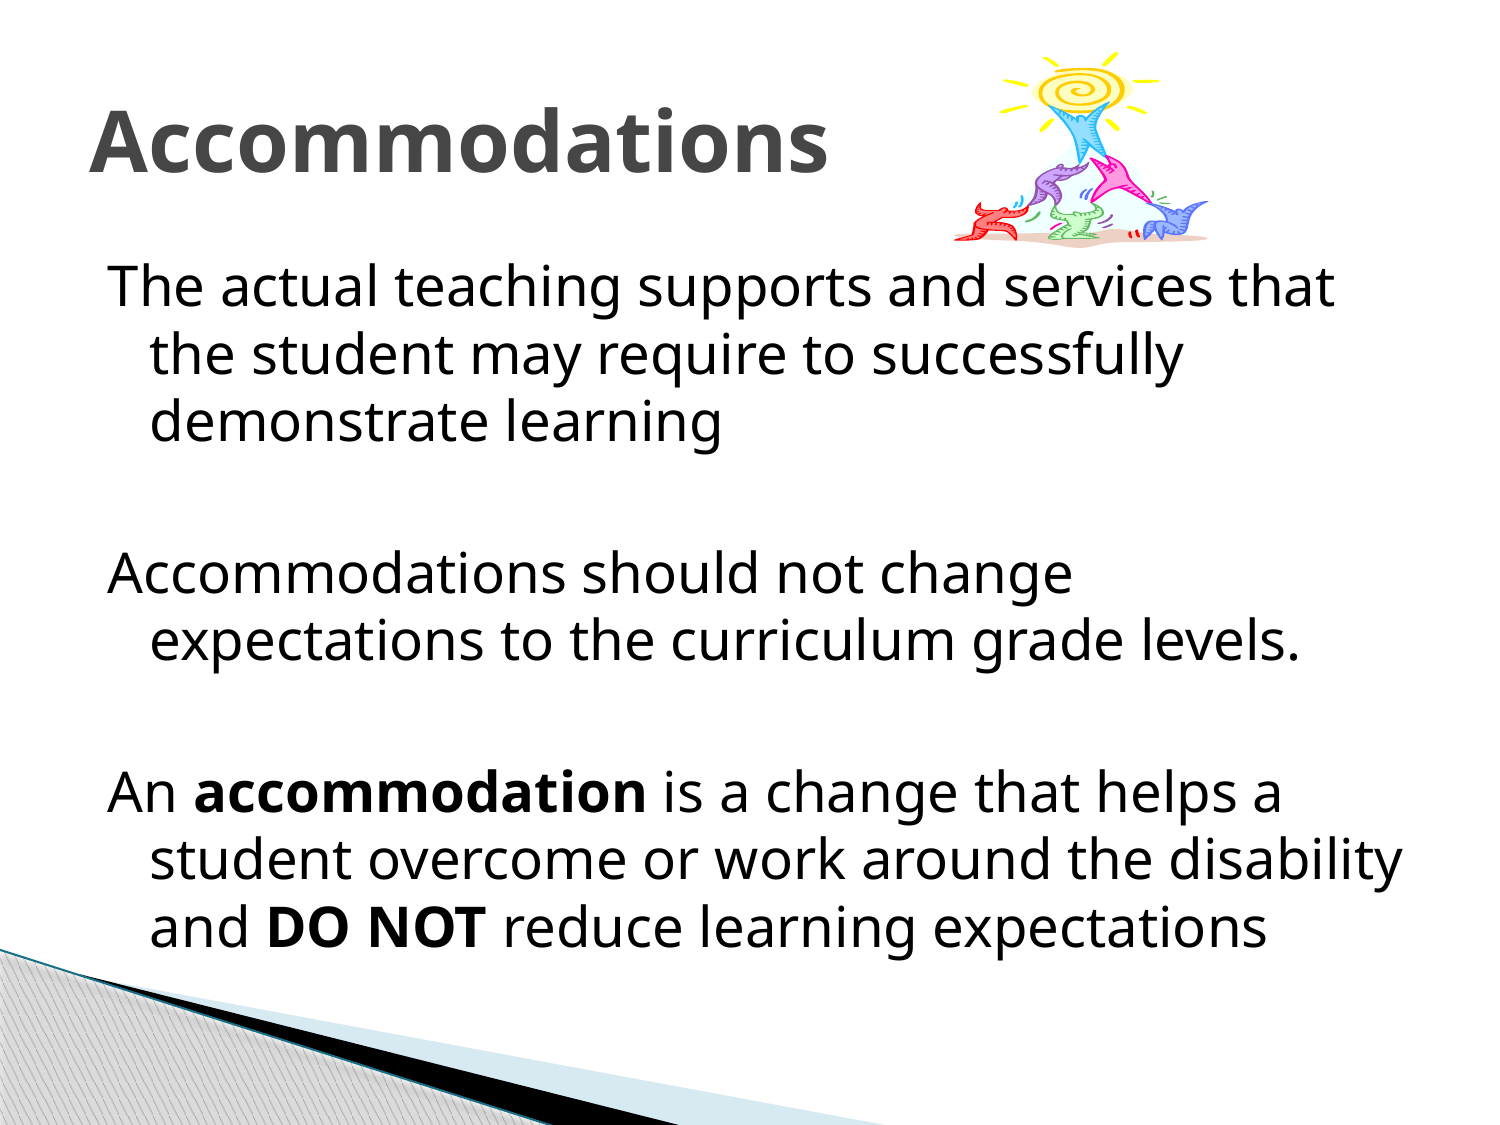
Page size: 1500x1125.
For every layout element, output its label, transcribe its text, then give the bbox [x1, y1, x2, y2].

title Accommodations [75, 45, 1425, 233]
picture [949, 49, 1213, 251]
list The actual teaching supports and services that the student may require to successfully demonstrate learning Accommodations should not change expectations to the curriculum grade levels. An accommodation is a change that helps a student overcome or work around the disability and DO NOT reduce learning expectations [75, 243, 1425, 986]
